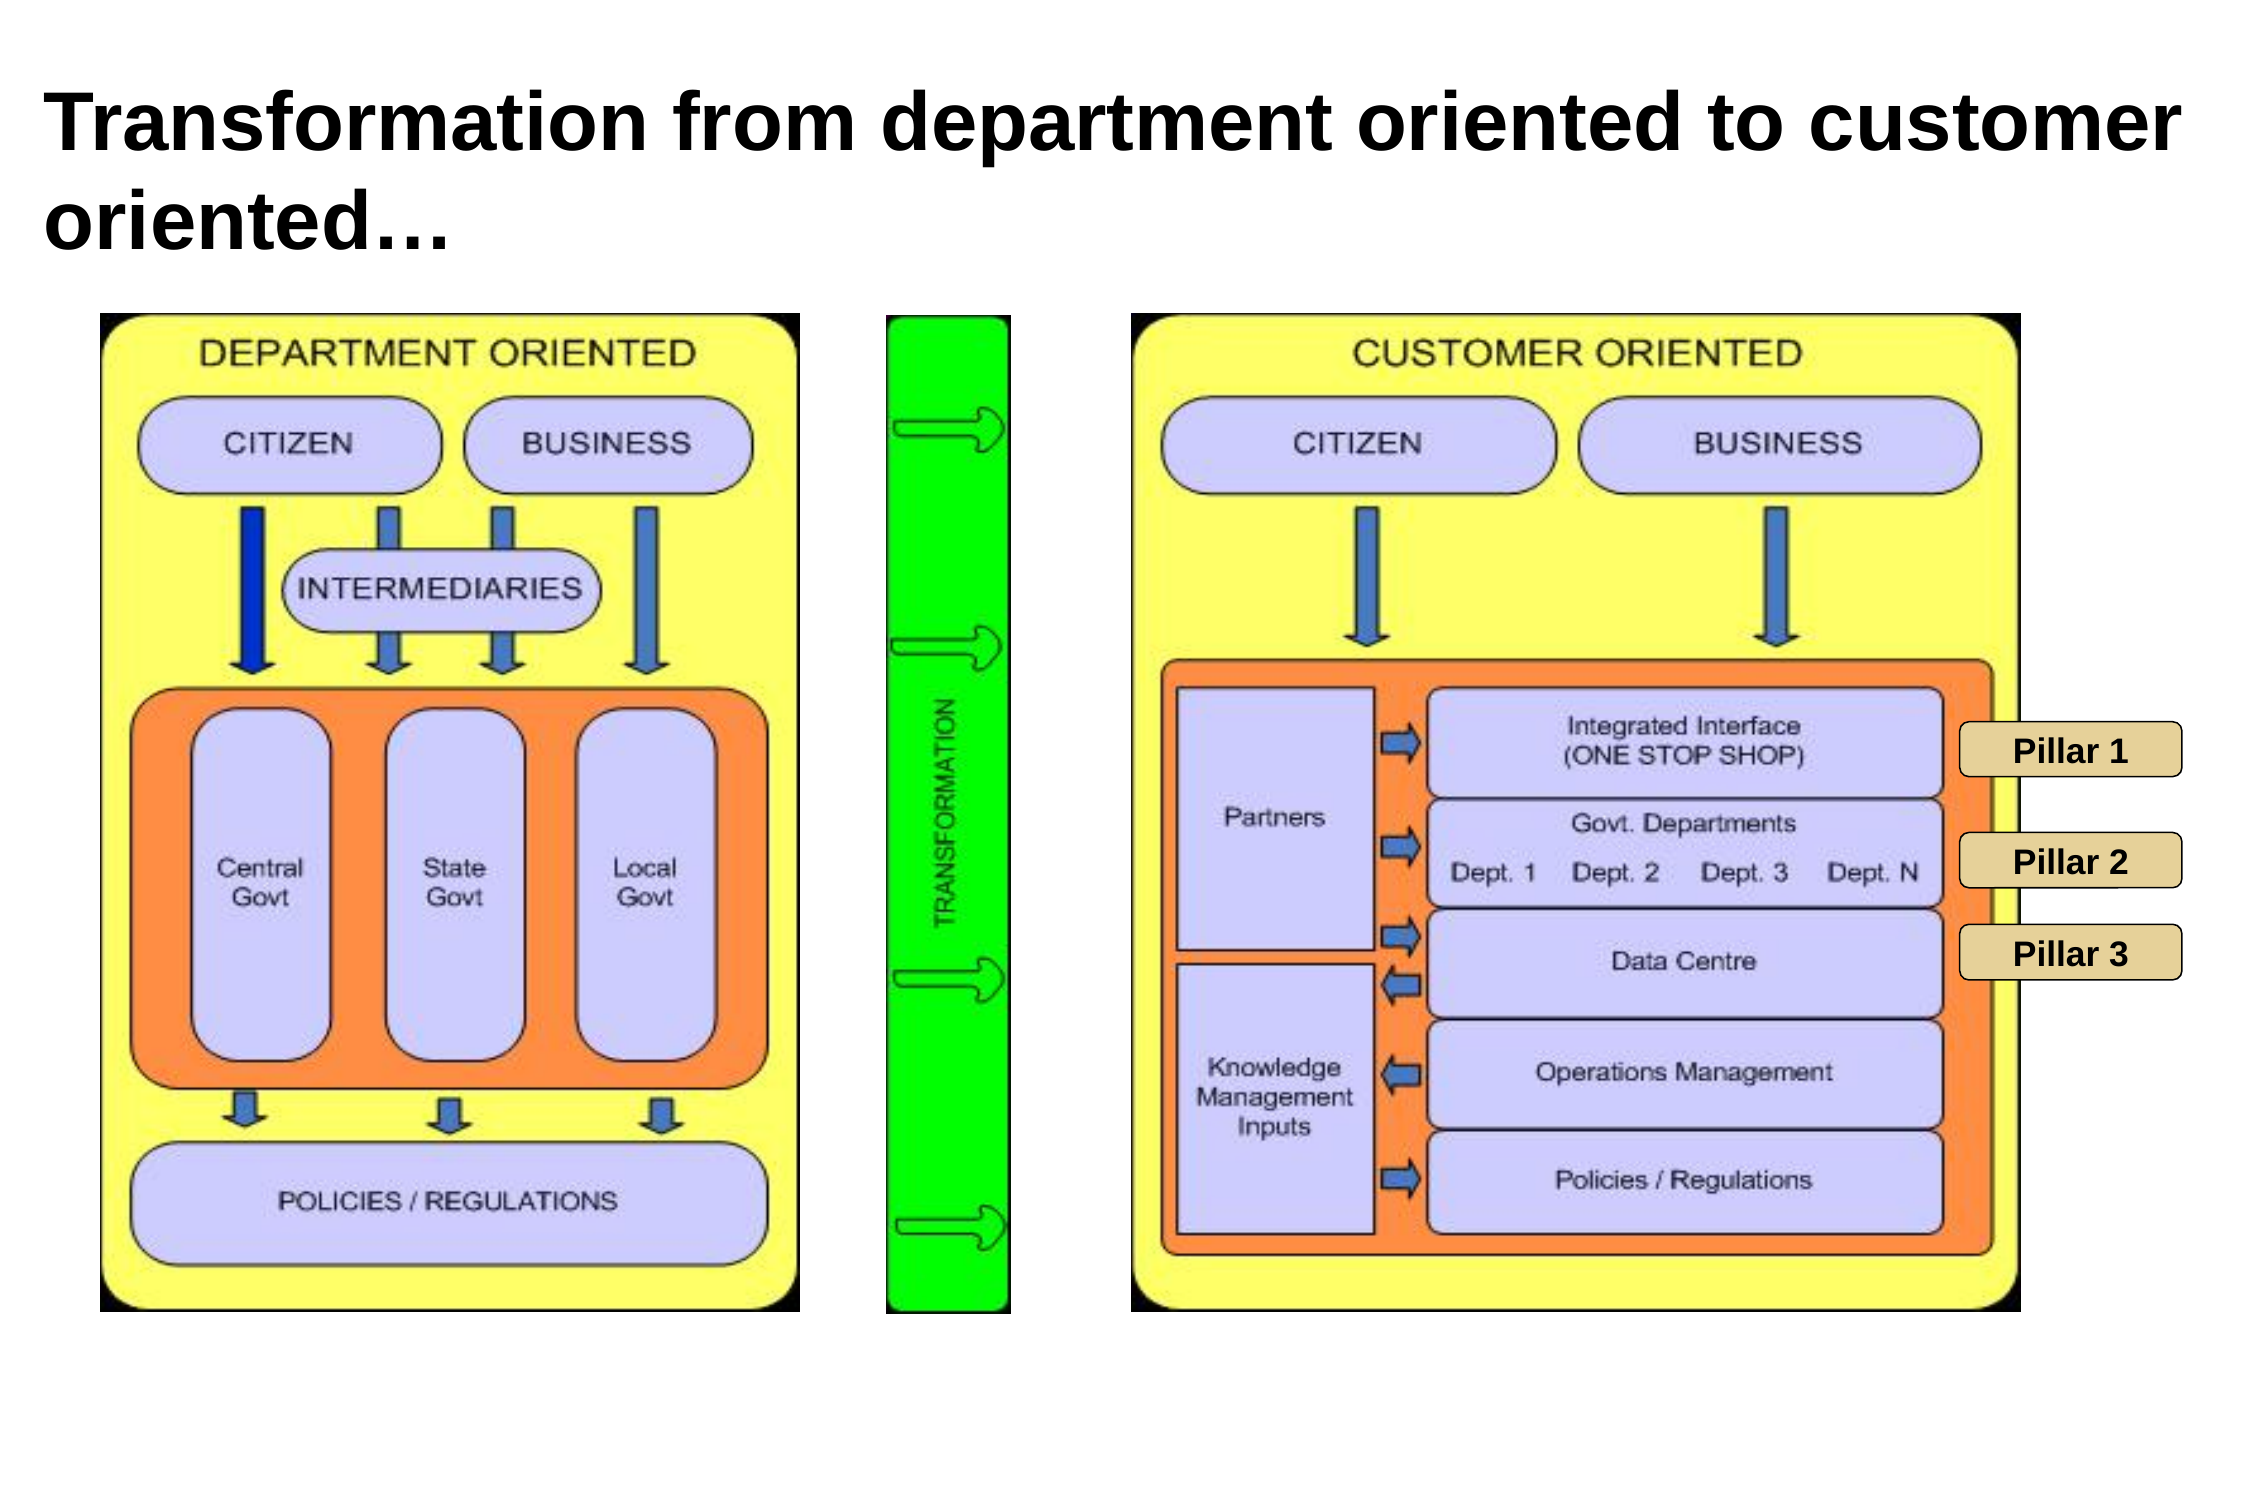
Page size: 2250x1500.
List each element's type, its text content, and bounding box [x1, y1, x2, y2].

title Transformation from department oriented to customer oriented… [44, 66, 2211, 232]
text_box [100, 313, 2183, 1315]
